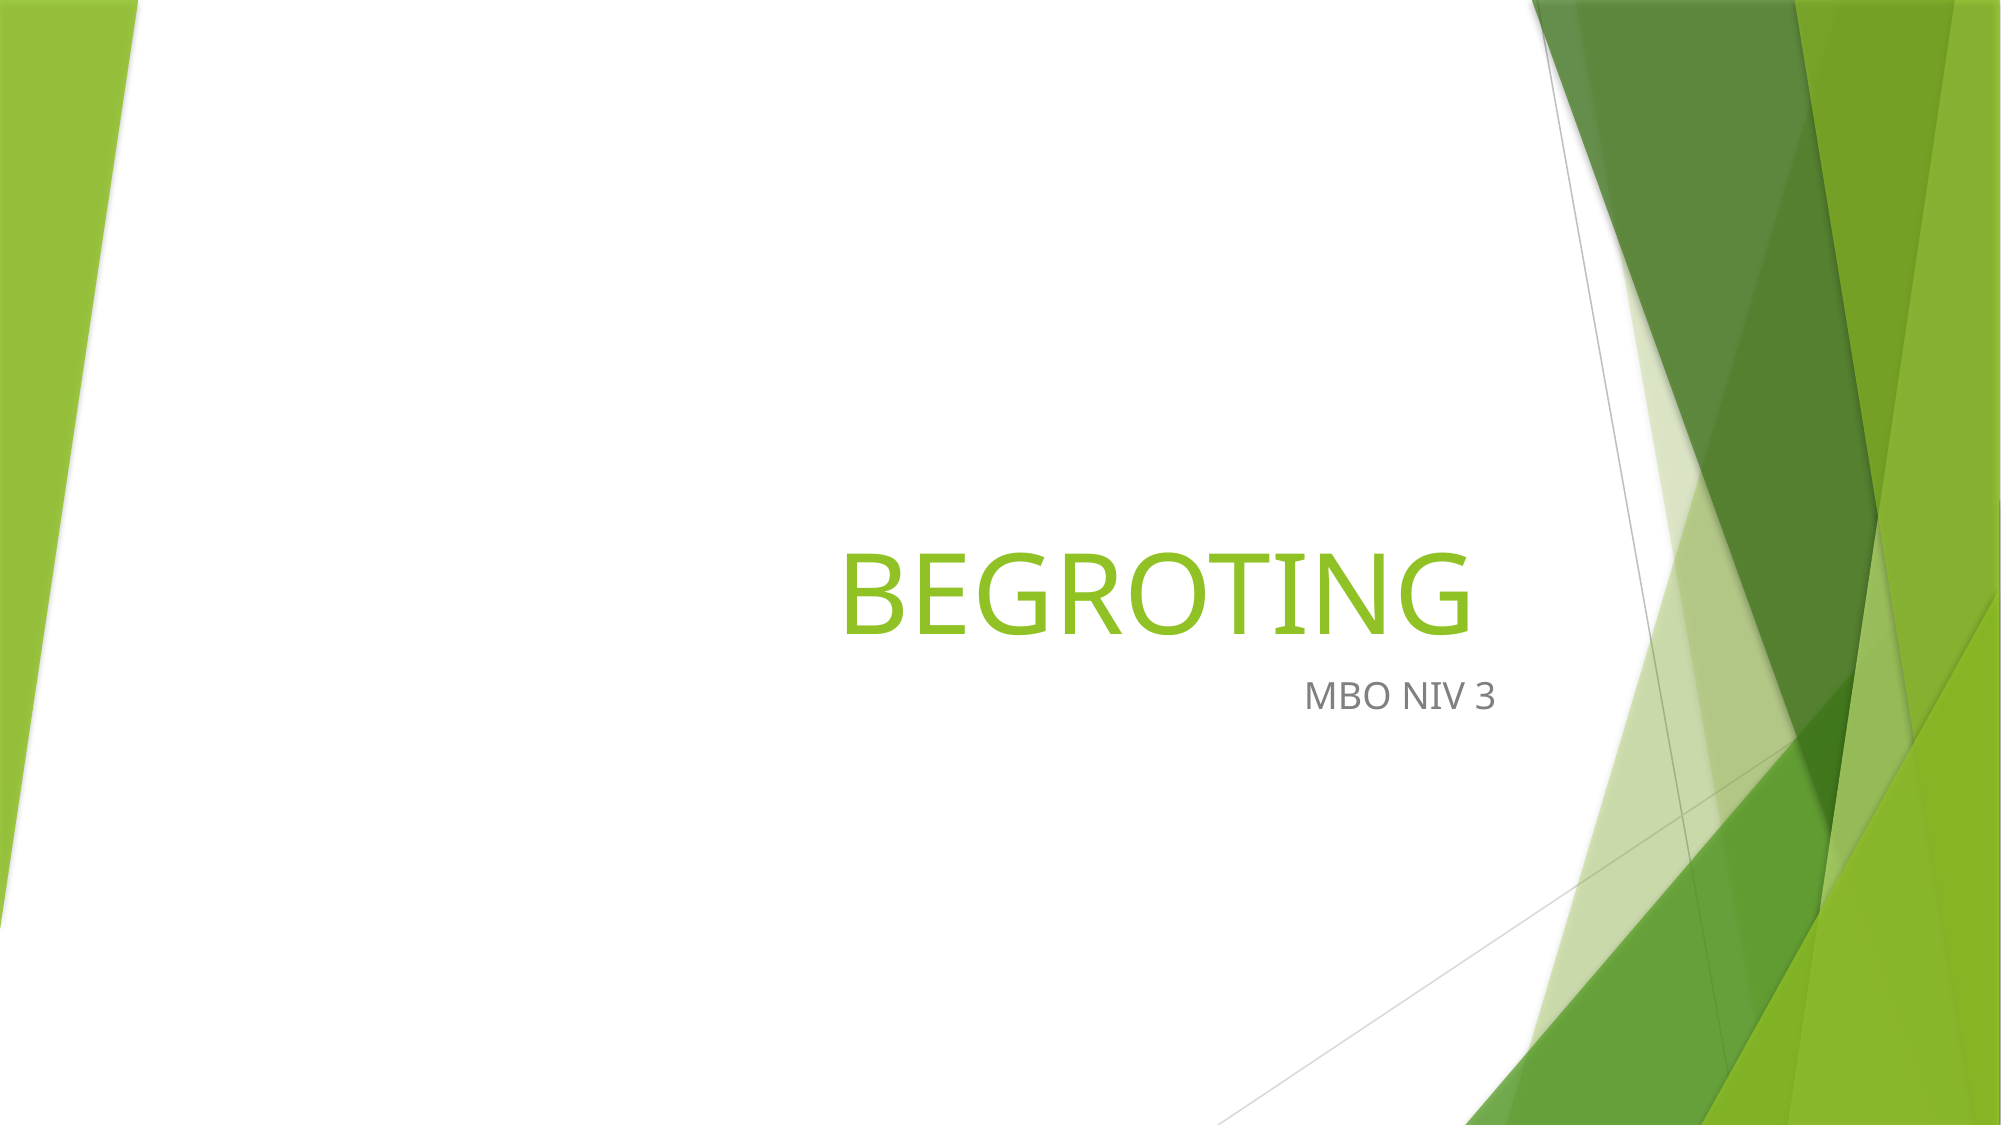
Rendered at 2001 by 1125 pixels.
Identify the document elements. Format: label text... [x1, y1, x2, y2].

subtitle MBO NIV 3 [247, 664, 1522, 845]
title BEGROTING [247, 394, 1522, 664]
